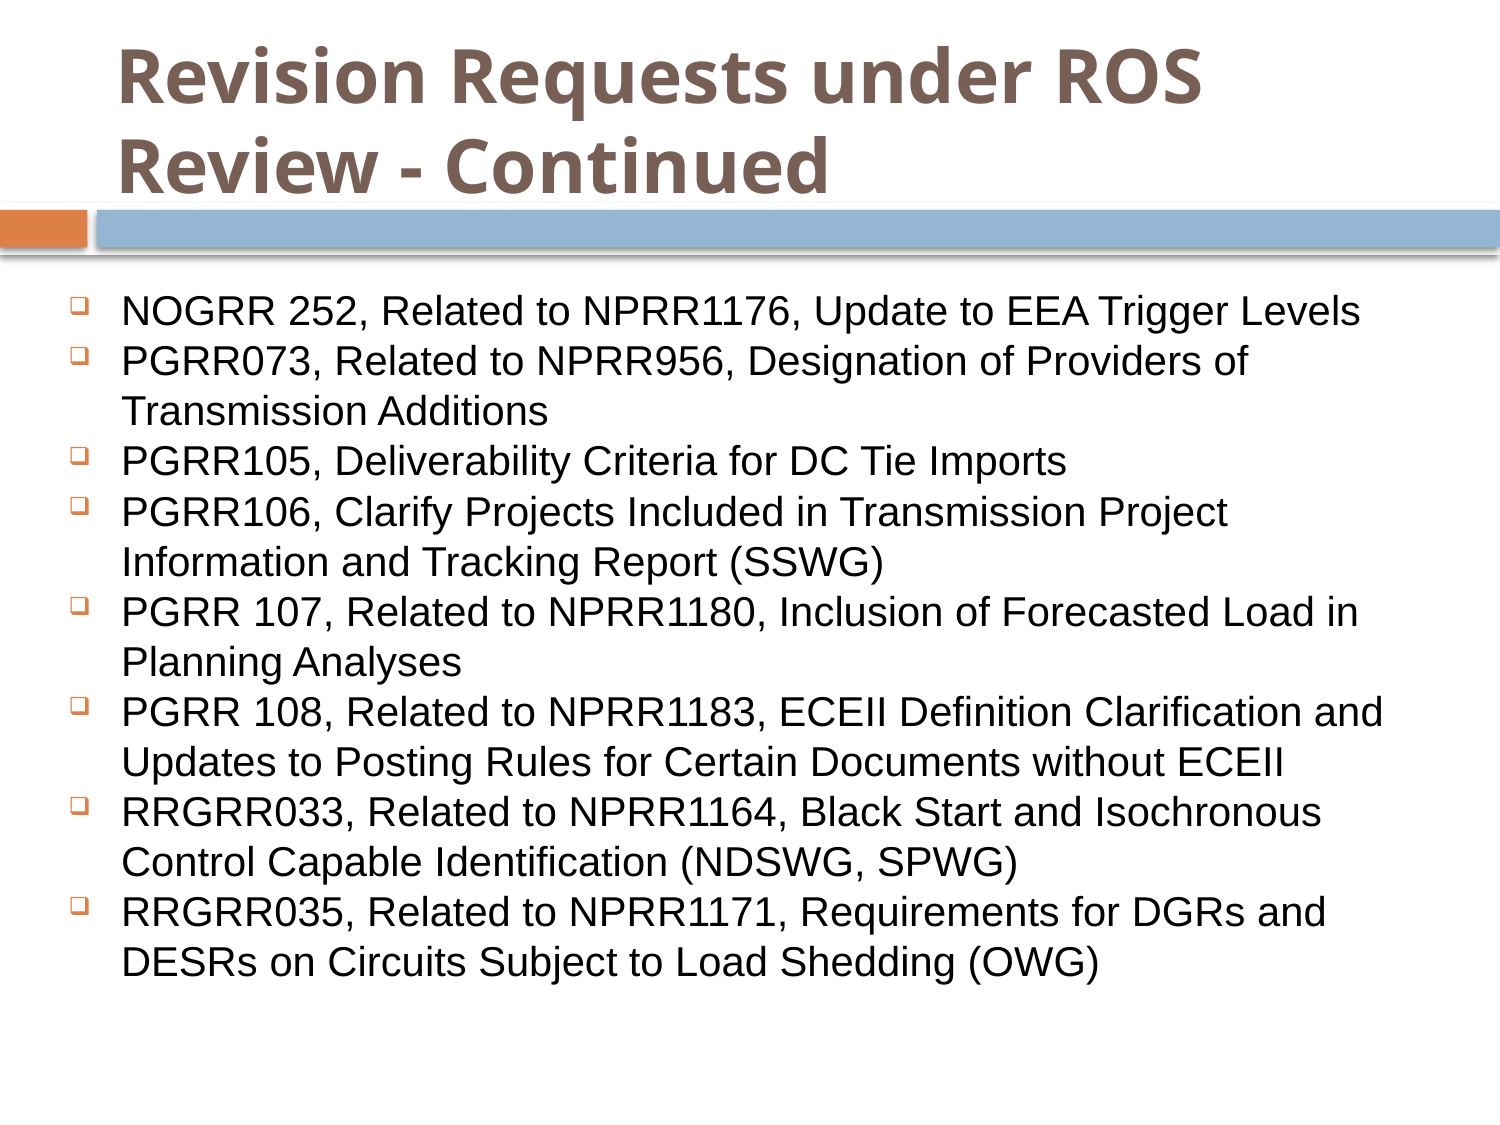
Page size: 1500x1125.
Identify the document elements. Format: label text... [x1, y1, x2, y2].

title Revision Requests under ROS Review - Continued [100, 37, 1439, 201]
list NOGRR 252, Related to NPRR1176, Update to EEA Trigger Levels PGRR073, Related to NPRR956, Designation of Providers of Transmission Additions PGRR105, Deliverability Criteria for DC Tie Imports PGRR106, Clarify Projects Included in Transmission Project Information and Tracking Report (SSWG) PGRR 107, Related to NPRR1180, Inclusion of Forecasted Load in Planning Analyses PGRR 108, Related to NPRR1183, ECEII Definition Clarification and Updates to Posting Rules for Certain Documents without ECEII RRGRR033, Related to NPRR1164, Black Start and Isochronous Control Capable Identification (NDSWG, SPWG) RRGRR035, Related to NPRR1171, Requirements for DGRs and DESRs on Circuits Subject to Load Shedding (OWG) [53, 276, 1457, 1015]
